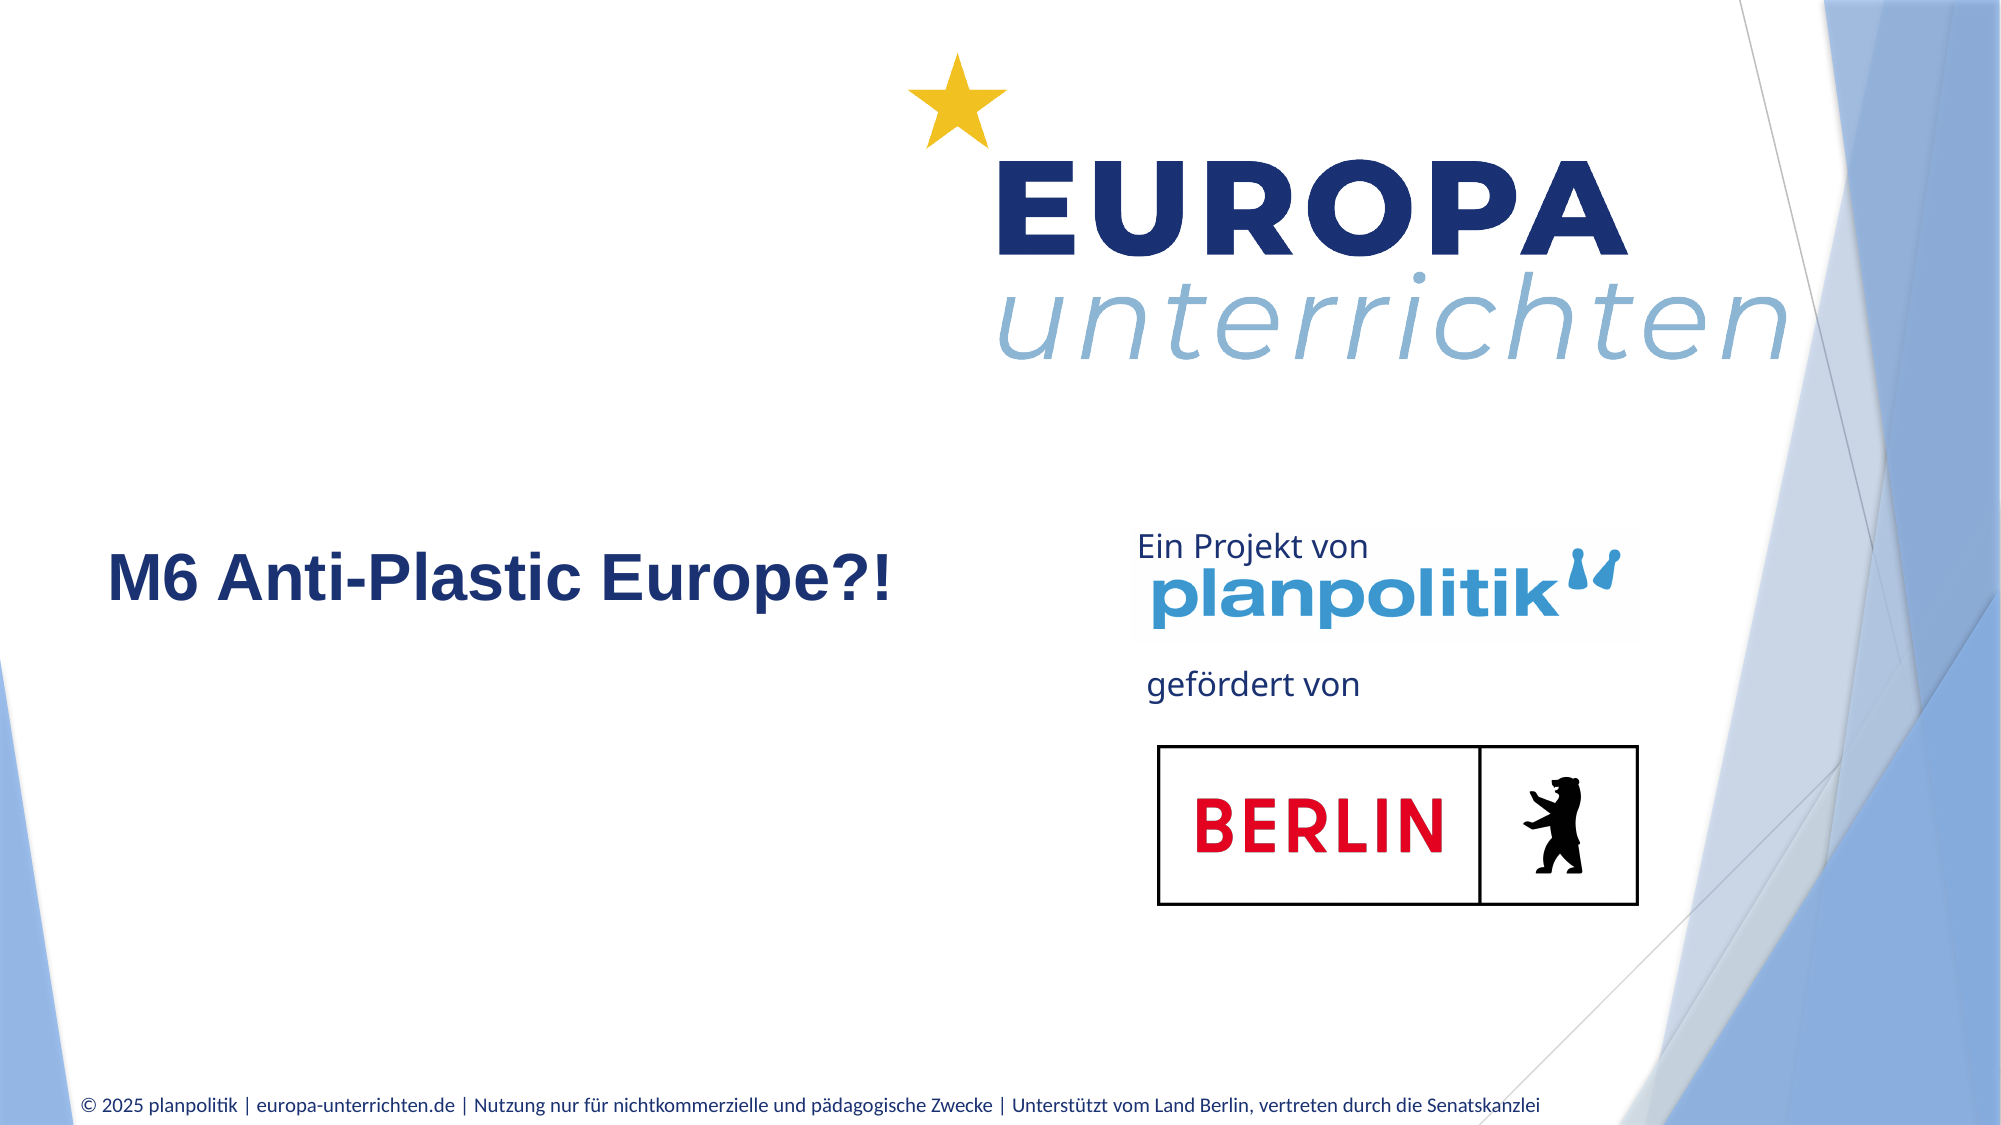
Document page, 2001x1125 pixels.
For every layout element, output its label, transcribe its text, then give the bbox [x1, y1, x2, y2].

picture [1157, 745, 1639, 906]
picture [1131, 526, 1639, 643]
list M6 Anti-Plastic Europe?! [92, 526, 914, 634]
picture [816, 0, 1877, 482]
